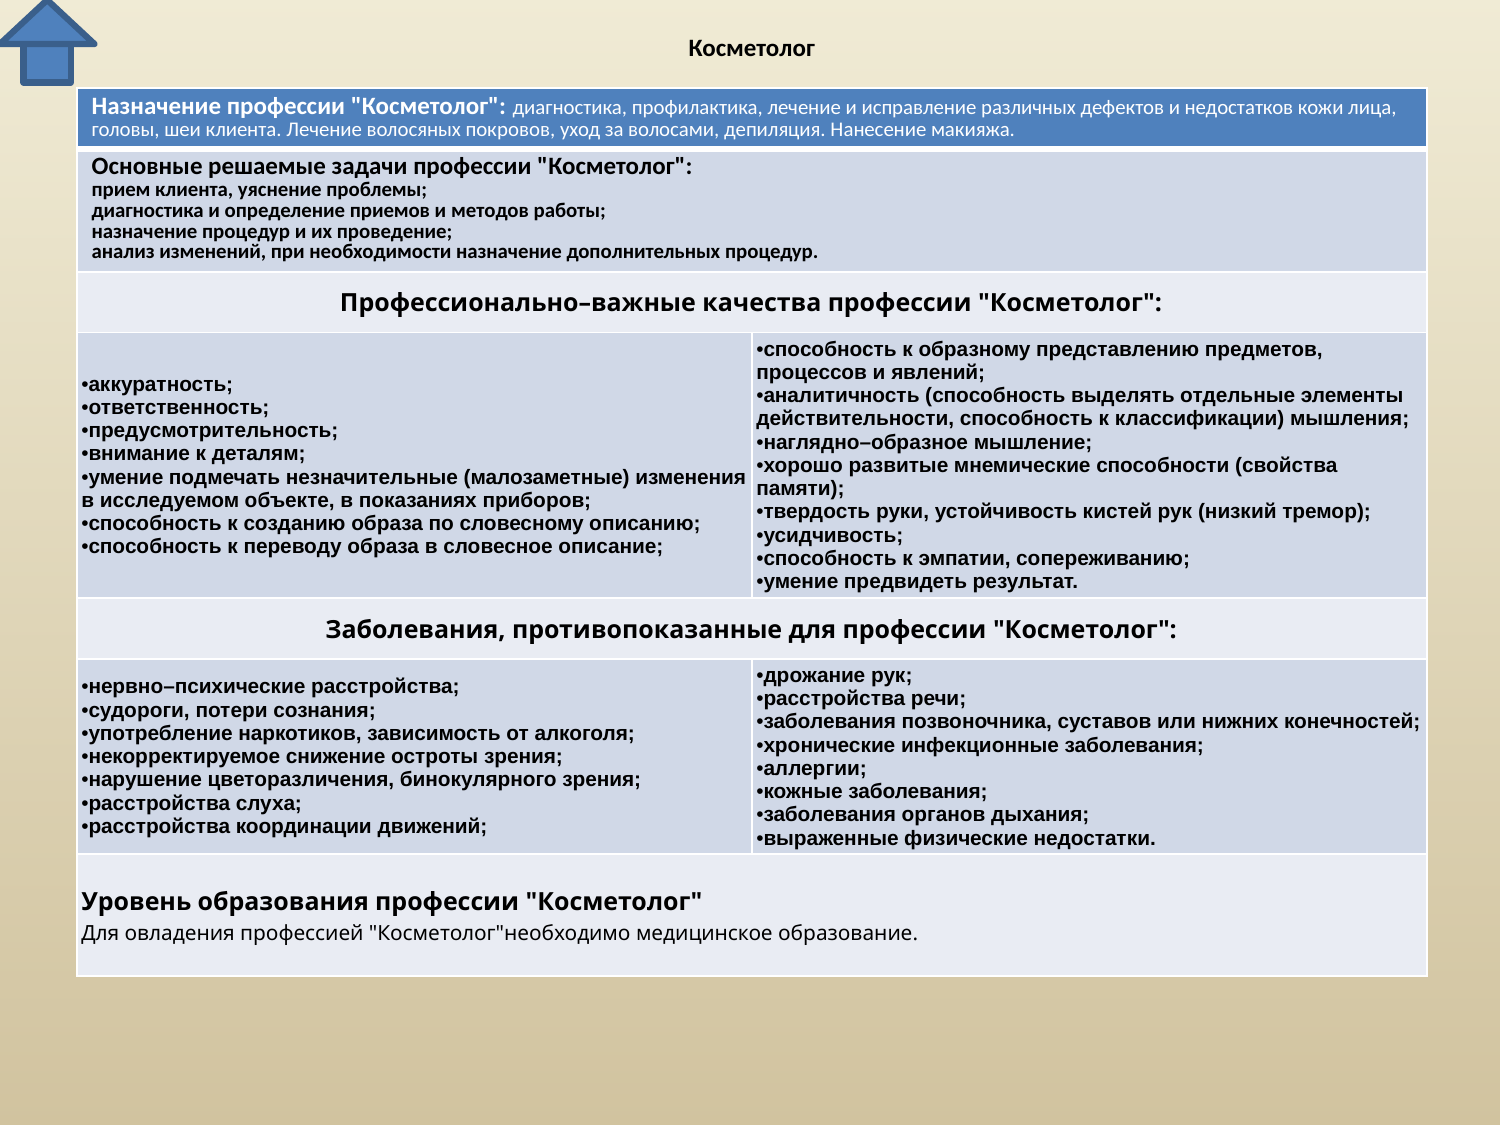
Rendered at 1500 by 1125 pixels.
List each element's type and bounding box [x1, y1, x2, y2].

text_box [0, 0, 94, 82]
table_cell [753, 660, 1426, 853]
table_cell [78, 855, 1426, 975]
table_header [78, 89, 1426, 146]
table_cell [78, 599, 1426, 658]
table_cell [78, 660, 751, 853]
table_cell [78, 152, 1426, 271]
table_cell [78, 333, 751, 597]
table_cell [78, 273, 1426, 332]
title [76, 0, 1427, 87]
table_cell [753, 333, 1426, 597]
